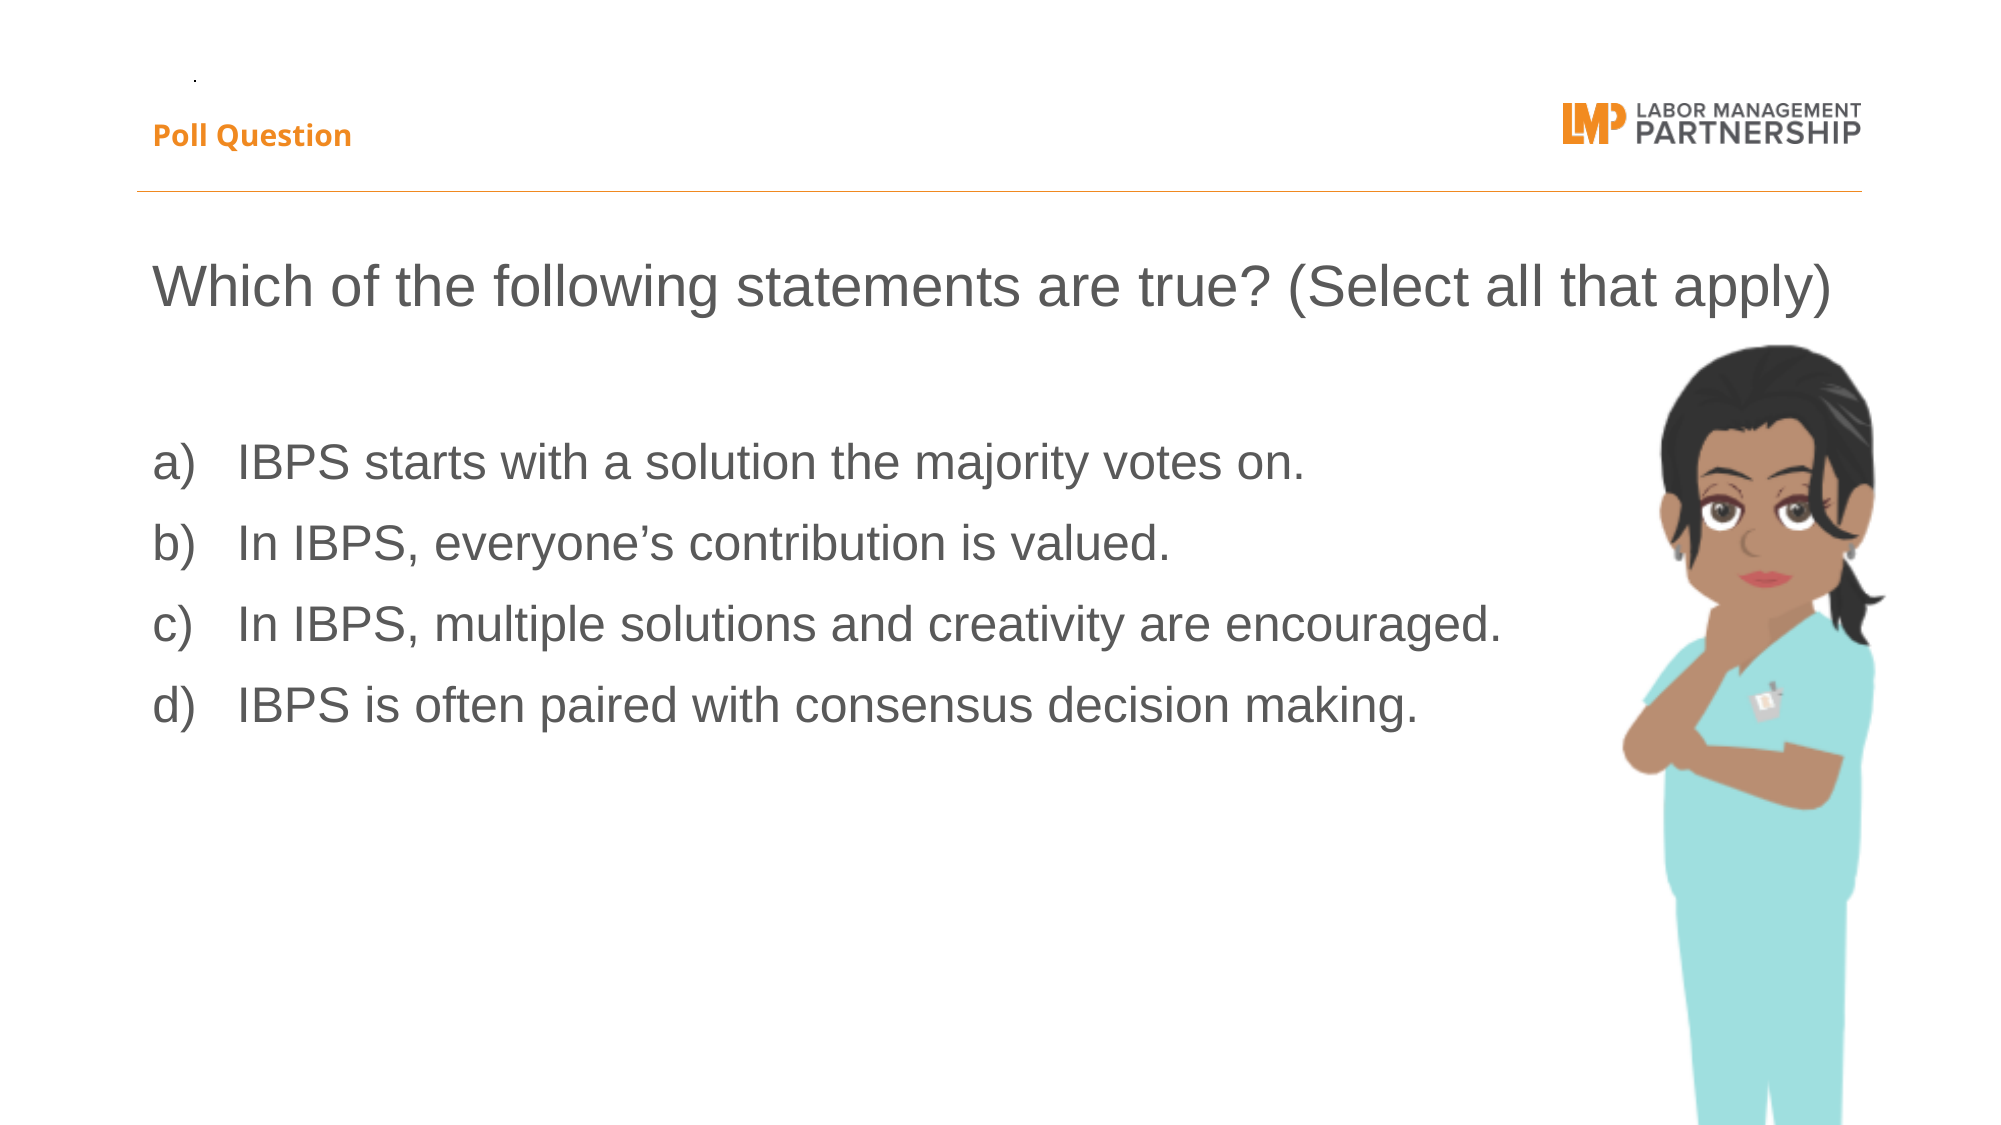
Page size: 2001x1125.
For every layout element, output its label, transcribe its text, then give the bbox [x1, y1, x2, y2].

picture [1603, 313, 1928, 1125]
title Poll Question [137, 59, 1529, 188]
list Which of the following statements are true? (Select all that apply) IBPS starts with a solution the majority votes on. In IBPS, everyone’s contribution is valued. In IBPS, multiple solutions and creativity are encouraged. IBPS is often paired with consensus decision making. [137, 240, 1863, 1014]
picture [1562, 103, 1863, 144]
